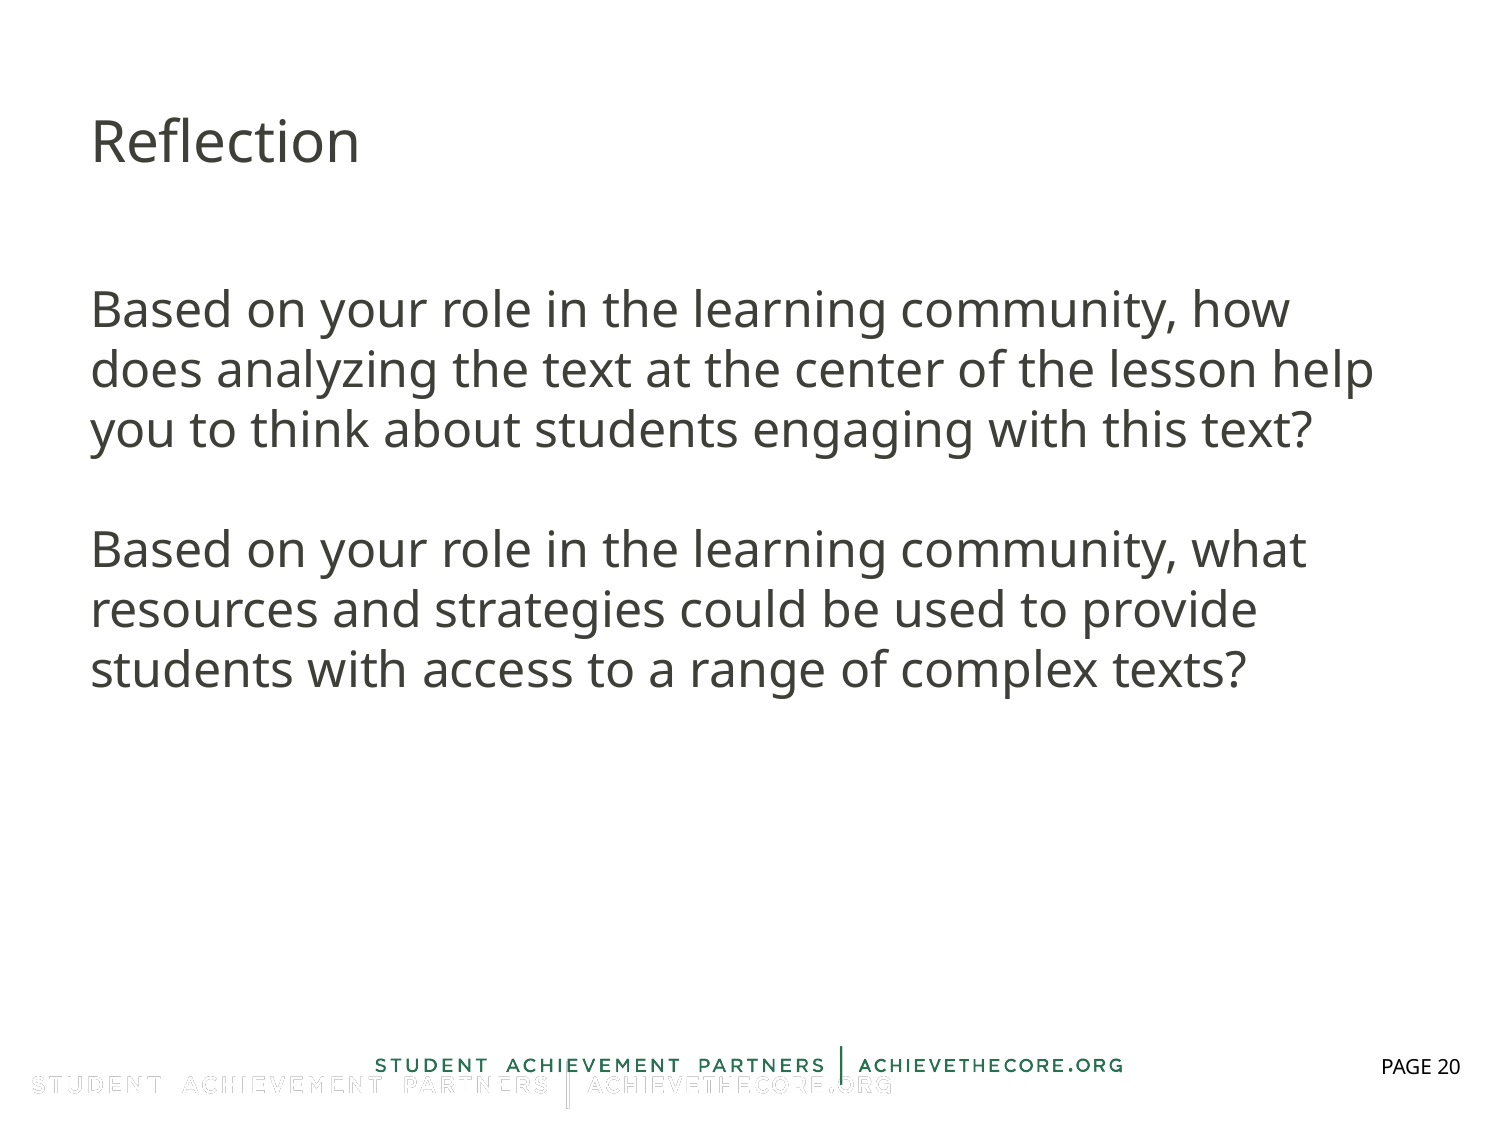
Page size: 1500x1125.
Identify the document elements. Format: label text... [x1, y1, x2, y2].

list Based on your role in the learning community, how does analyzing the text at the center of the lesson help you to think about students engaging with this text? Based on your role in the learning community, what resources and strategies could be used to provide students with access to a range of complex texts? [75, 262, 1425, 1005]
picture [12, 1046, 1122, 1112]
title Reflection [75, 45, 1425, 233]
